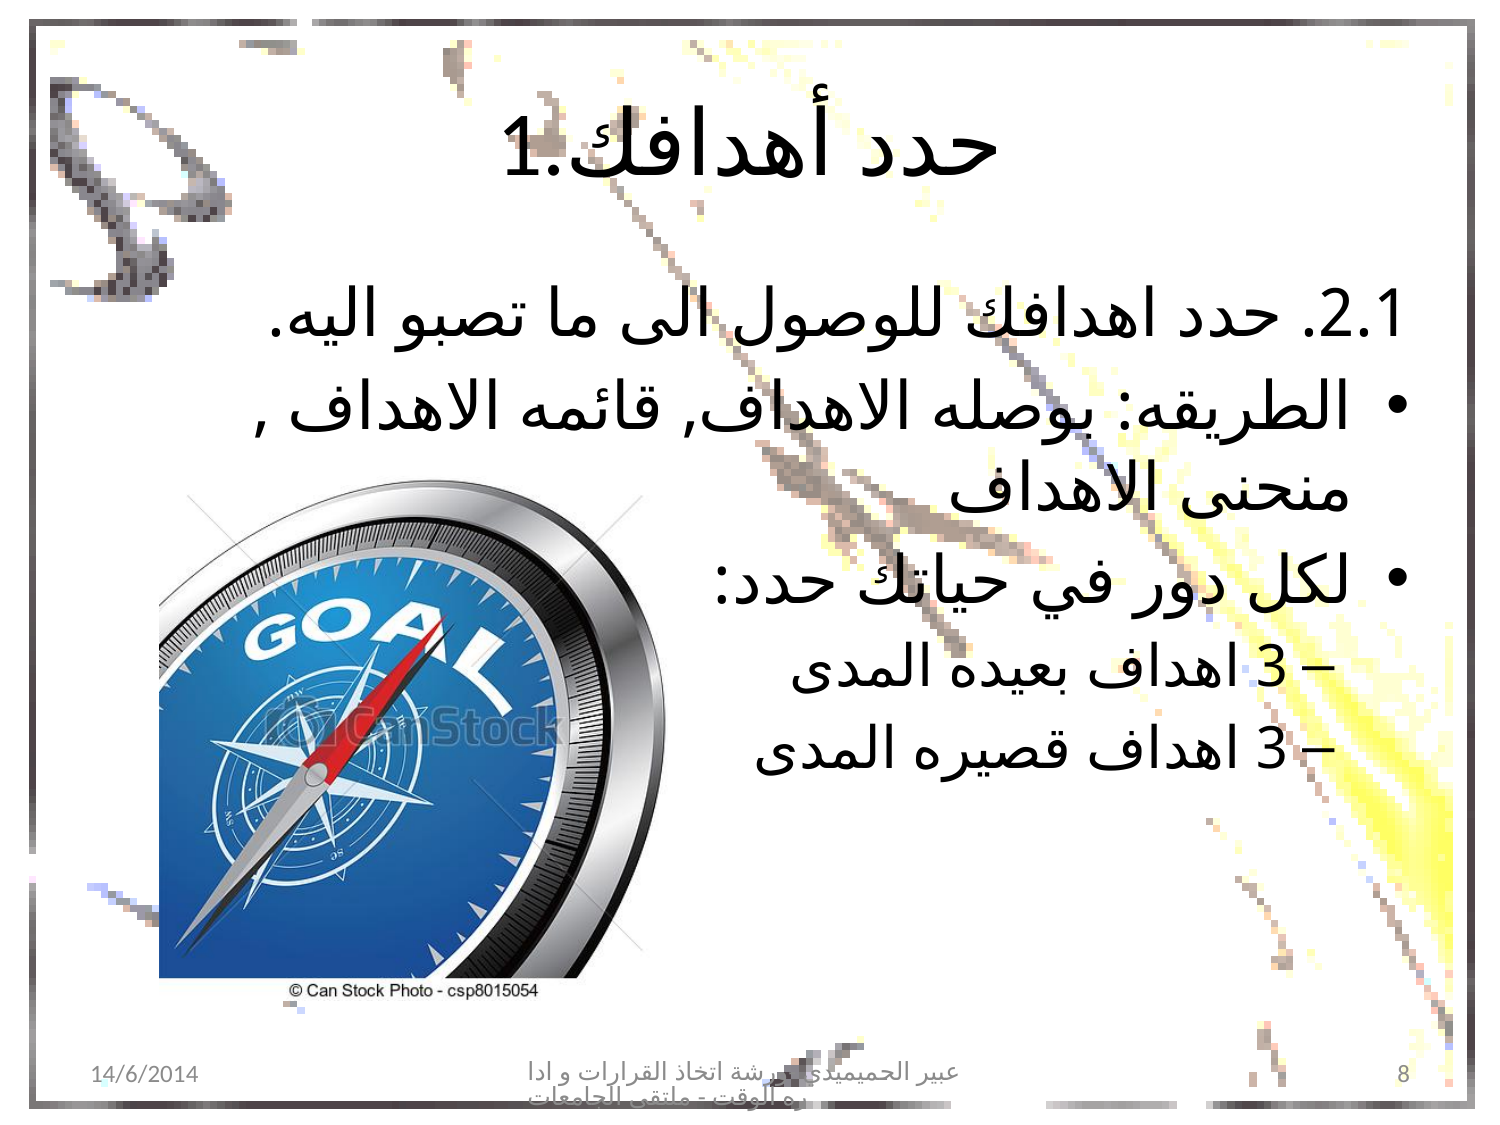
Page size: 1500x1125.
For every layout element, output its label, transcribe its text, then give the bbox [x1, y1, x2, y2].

footer عبير الحميميدي -ورشة اتخاذ القرارات و اداره الوقت - ملتقى الجامعات [512, 1042, 988, 1103]
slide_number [75, 1042, 425, 1103]
slide_number 8 [1074, 1042, 1425, 1103]
list 2.1. حدد اهدافك للوصول الى ما تصبو اليه. الطريقه: بوصله الاهداف, قائمه الاهداف , منحنى الاهداف لكل دور في حياتك حدد: 3 اهداف بعيده المدى 3 اهداف قصيره المدى [75, 262, 1425, 1005]
title 1.حدد أهدافك [75, 45, 1425, 233]
picture [29, 19, 1475, 1109]
